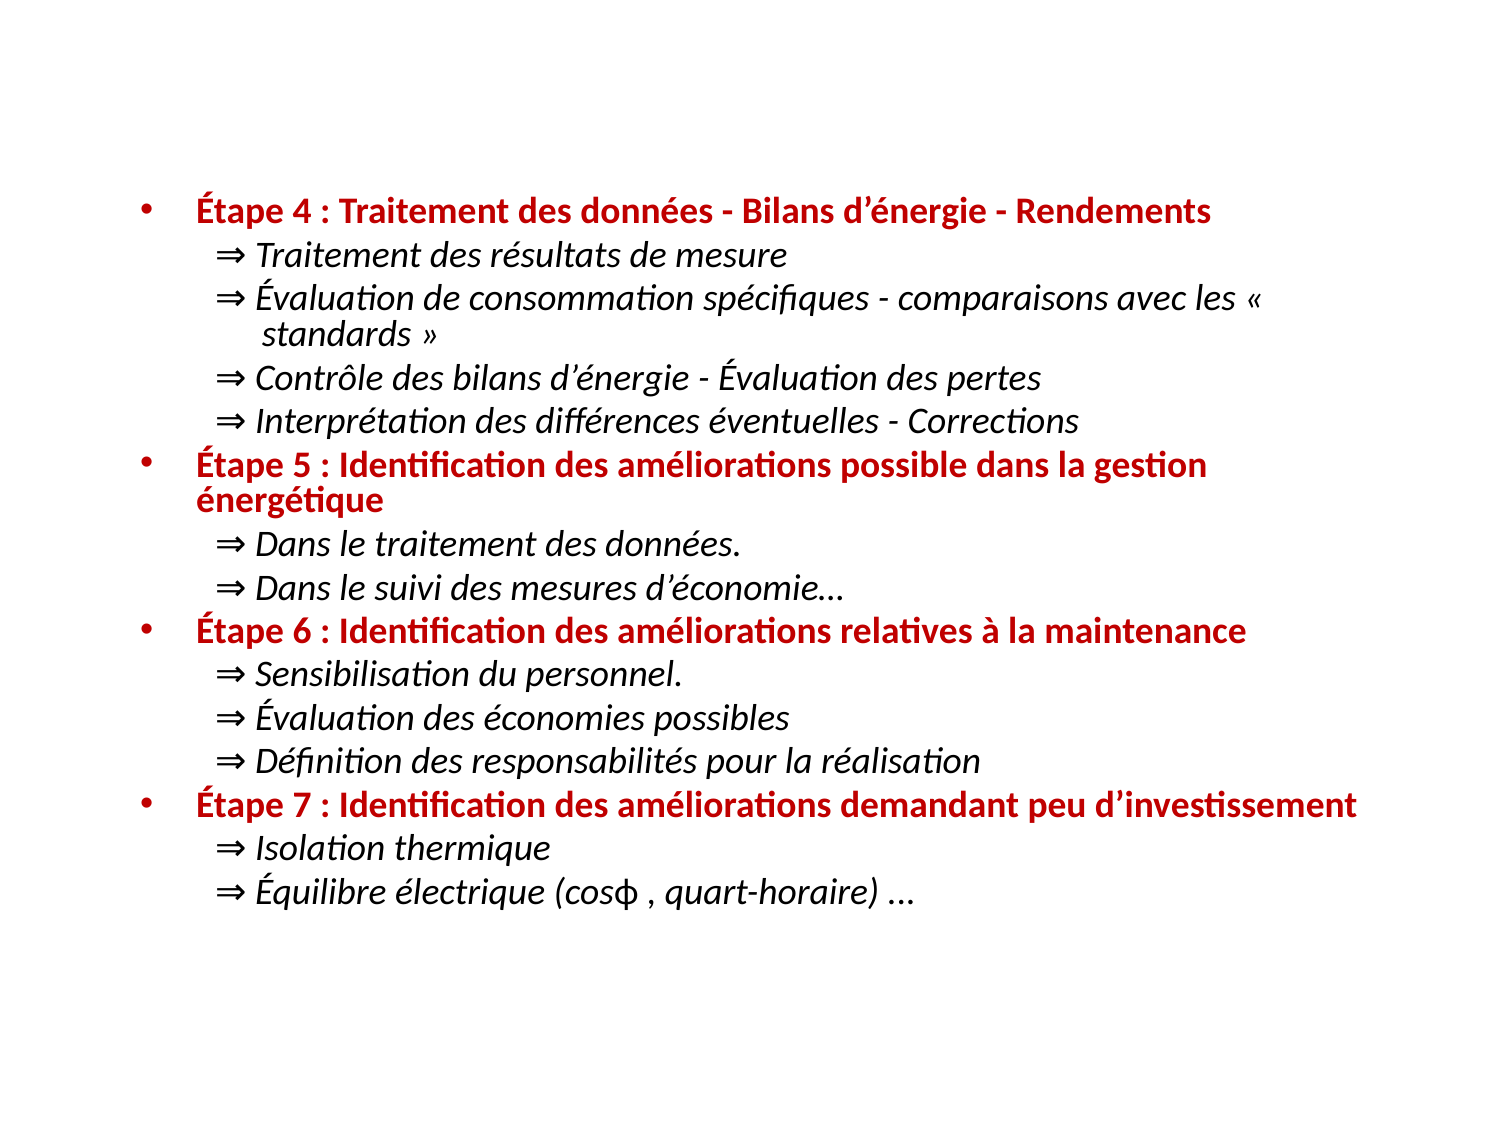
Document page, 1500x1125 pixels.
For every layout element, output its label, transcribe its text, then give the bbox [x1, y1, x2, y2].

list Étape 4 : Traitement des données - Bilans d’énergie - Rendements ⇒ Traitement des résultats de mesure ⇒ Évaluation de consommation spécifiques - comparaisons avec les « standards » ⇒ Contrôle des bilans d’énergie - Évaluation des pertes ⇒ Interprétation des différences éventuelles - Corrections Étape 5 : Identification des améliorations possible dans la gestion énergétique ⇒ Dans le traitement des données. ⇒ Dans le suivi des mesures d’économie… Étape 6 : Identification des améliorations relatives à la maintenance ⇒ Sensibilisation du personnel. ⇒ Évaluation des économies possibles ⇒ Définition des responsabilités pour la réalisation Étape 7 : Identification des améliorations demandant peu d’investissement ⇒ Isolation thermique ⇒ Équilibre électrique (cosϕ , quart-horaire) ... [125, 187, 1400, 1075]
